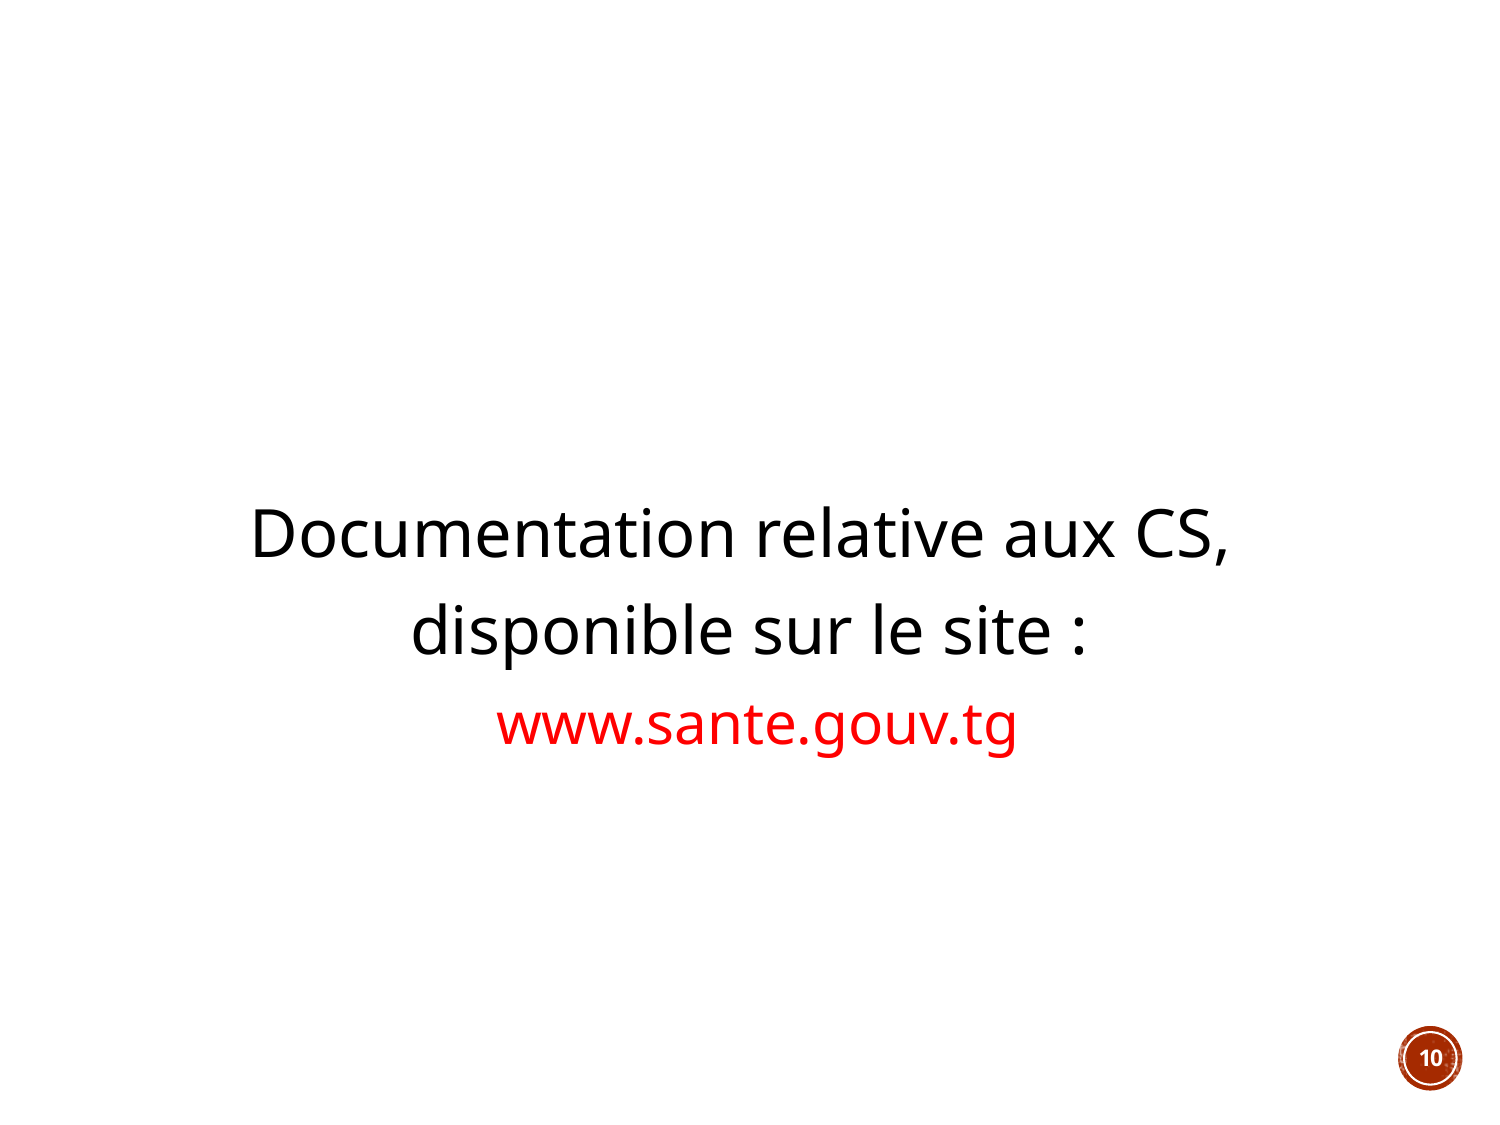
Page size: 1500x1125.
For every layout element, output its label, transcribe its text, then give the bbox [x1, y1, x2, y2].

list Documentation relative aux CS, disponible sur le site : www.sante.gouv.tg [112, 348, 1388, 1013]
slide_number 10 [1391, 1028, 1471, 1089]
